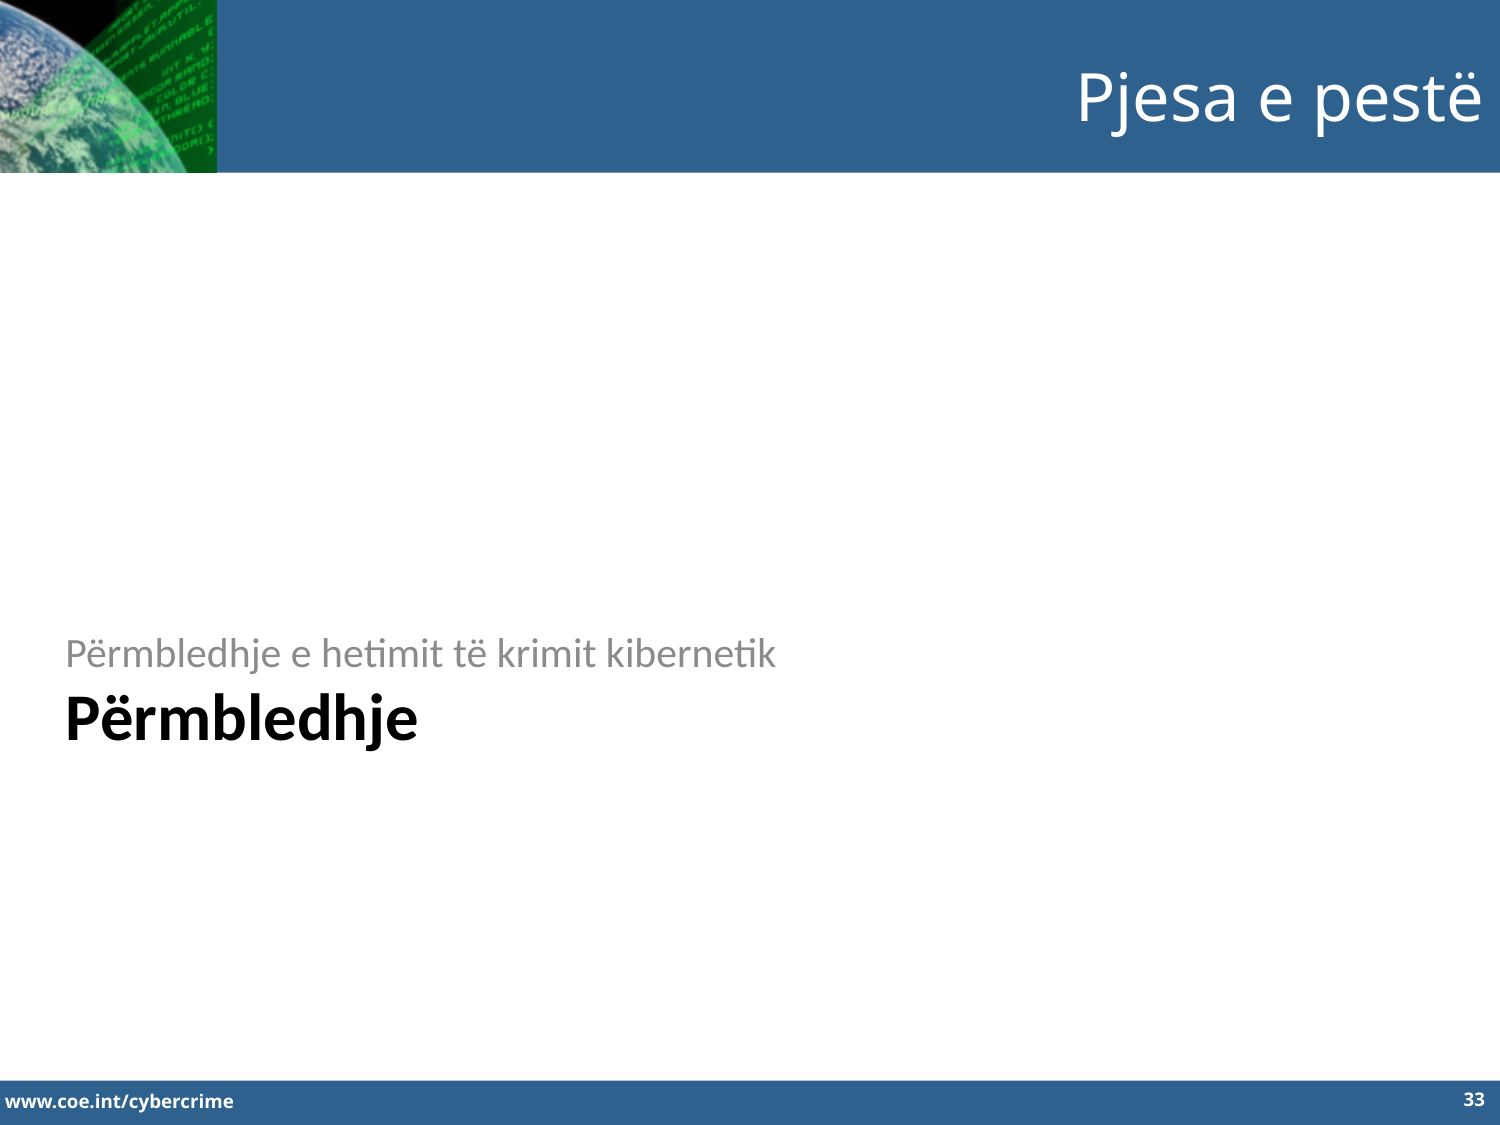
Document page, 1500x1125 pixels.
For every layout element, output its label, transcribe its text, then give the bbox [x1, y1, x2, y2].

text_box Përmbledhje [50, 681, 1450, 761]
picture [0, 1, 217, 173]
slide_number 33 [1162, 1080, 1500, 1125]
text_box Pjesa e pestë [309, 18, 1500, 171]
text_box Përmbledhje e hetimit të krimit kibernetik [50, 624, 1326, 682]
